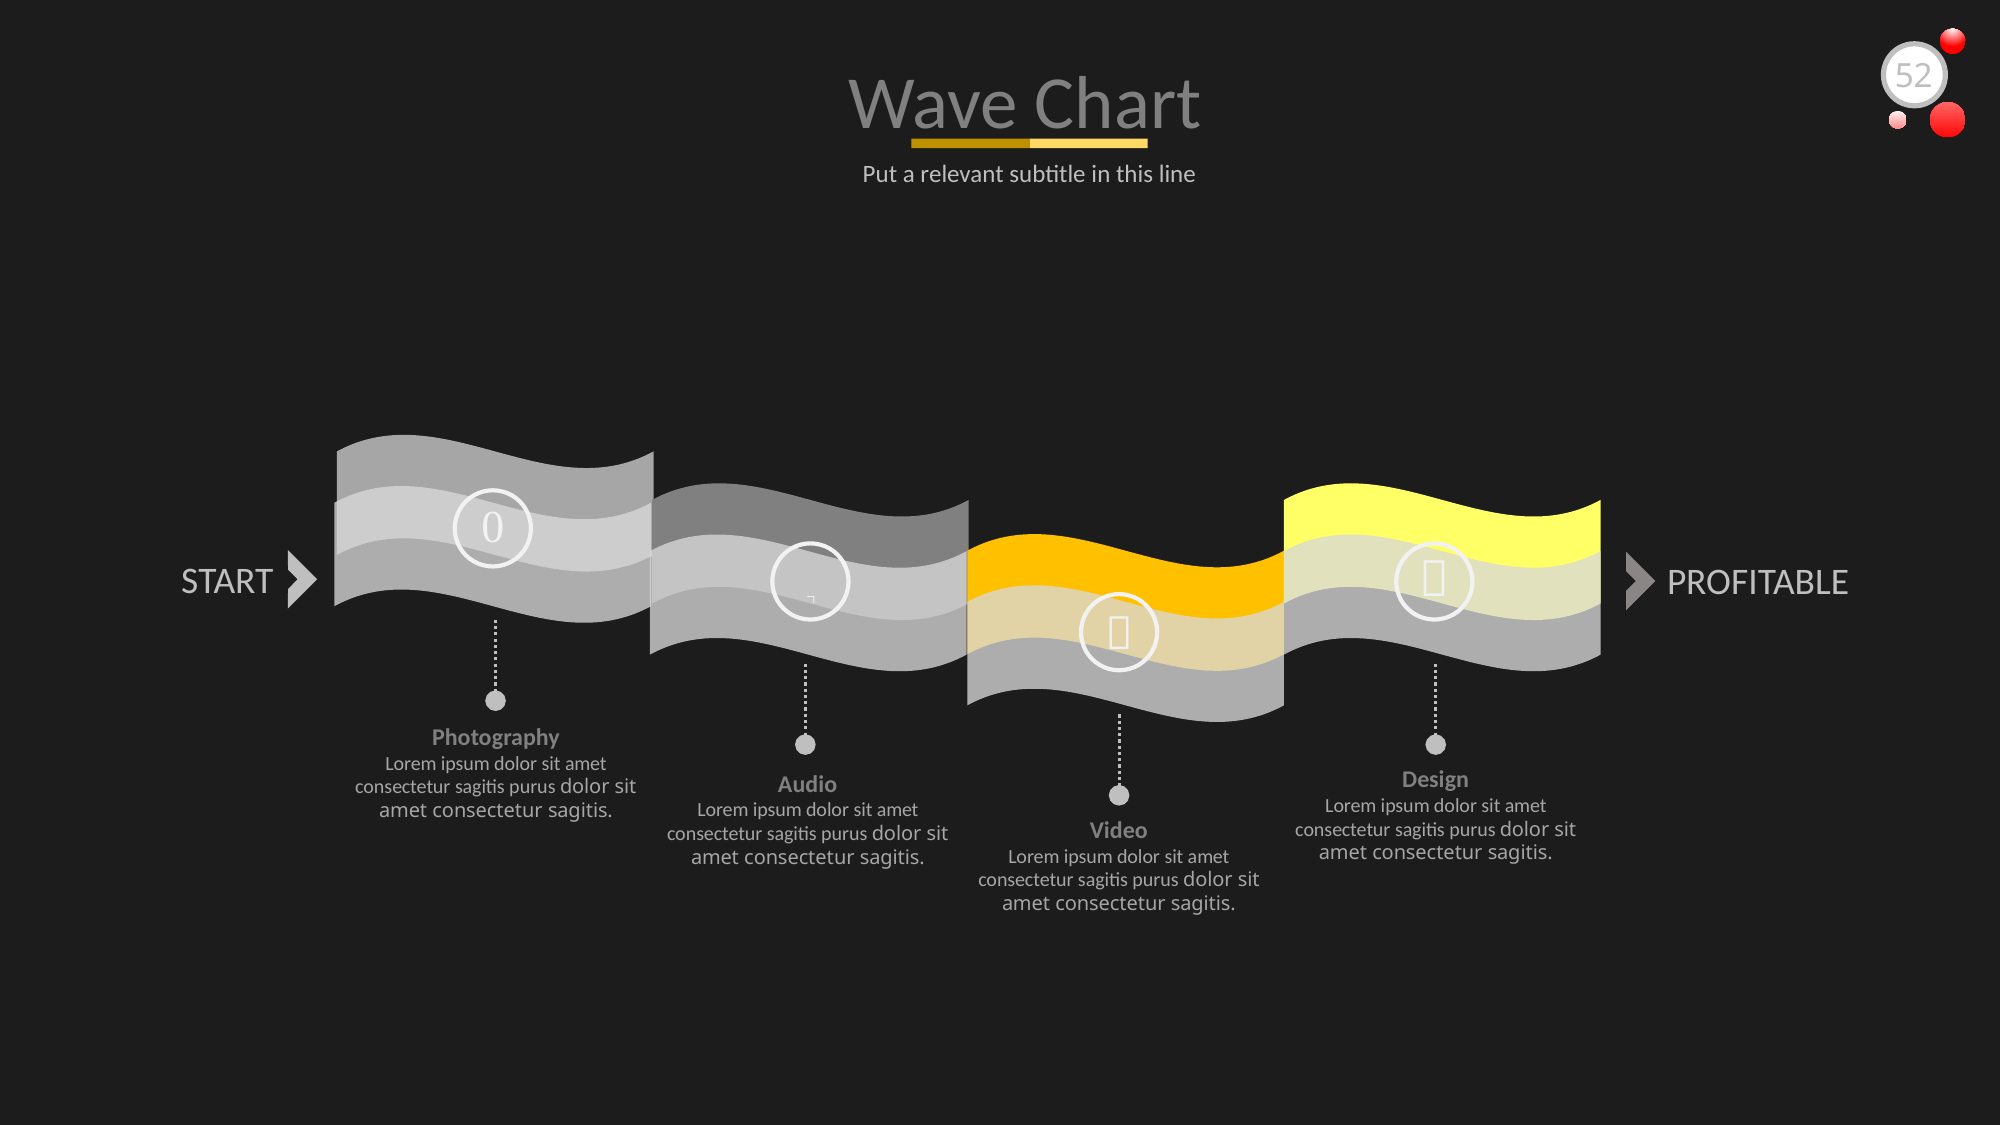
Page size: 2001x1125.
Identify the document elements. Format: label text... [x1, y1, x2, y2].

text_box [286, 547, 319, 612]
text_box Audio Lorem ipsum dolor sit amet consectetur sagitis purus dolor sit amet consectetur sagitis. [648, 796, 967, 876]
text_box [495, 693, 1436, 796]
text_box Wave Chart [597, 1, 1454, 152]
text_box Put a relevant subtitle in this line [792, 142, 1267, 202]
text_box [911, 138, 1148, 149]
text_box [430, 465, 1497, 693]
text_box Photography Lorem ipsum dolor sit amet consectetur sagitis purus dolor sit amet consectetur sagitis. [336, 714, 648, 830]
text_box START [154, 548, 289, 608]
text_box [1625, 549, 1657, 613]
text_box Design Lorem ipsum dolor sit amet consectetur sagitis purus dolor sit amet consectetur sagitis. [1276, 756, 1595, 872]
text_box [334, 434, 654, 624]
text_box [1497, 482, 1601, 672]
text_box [1876, 28, 1966, 138]
text_box PROFITABLE [1643, 549, 1864, 610]
text_box Video Lorem ipsum dolor sit amet consectetur sagitis purus dolor sit amet consectetur sagitis. [959, 807, 1278, 923]
